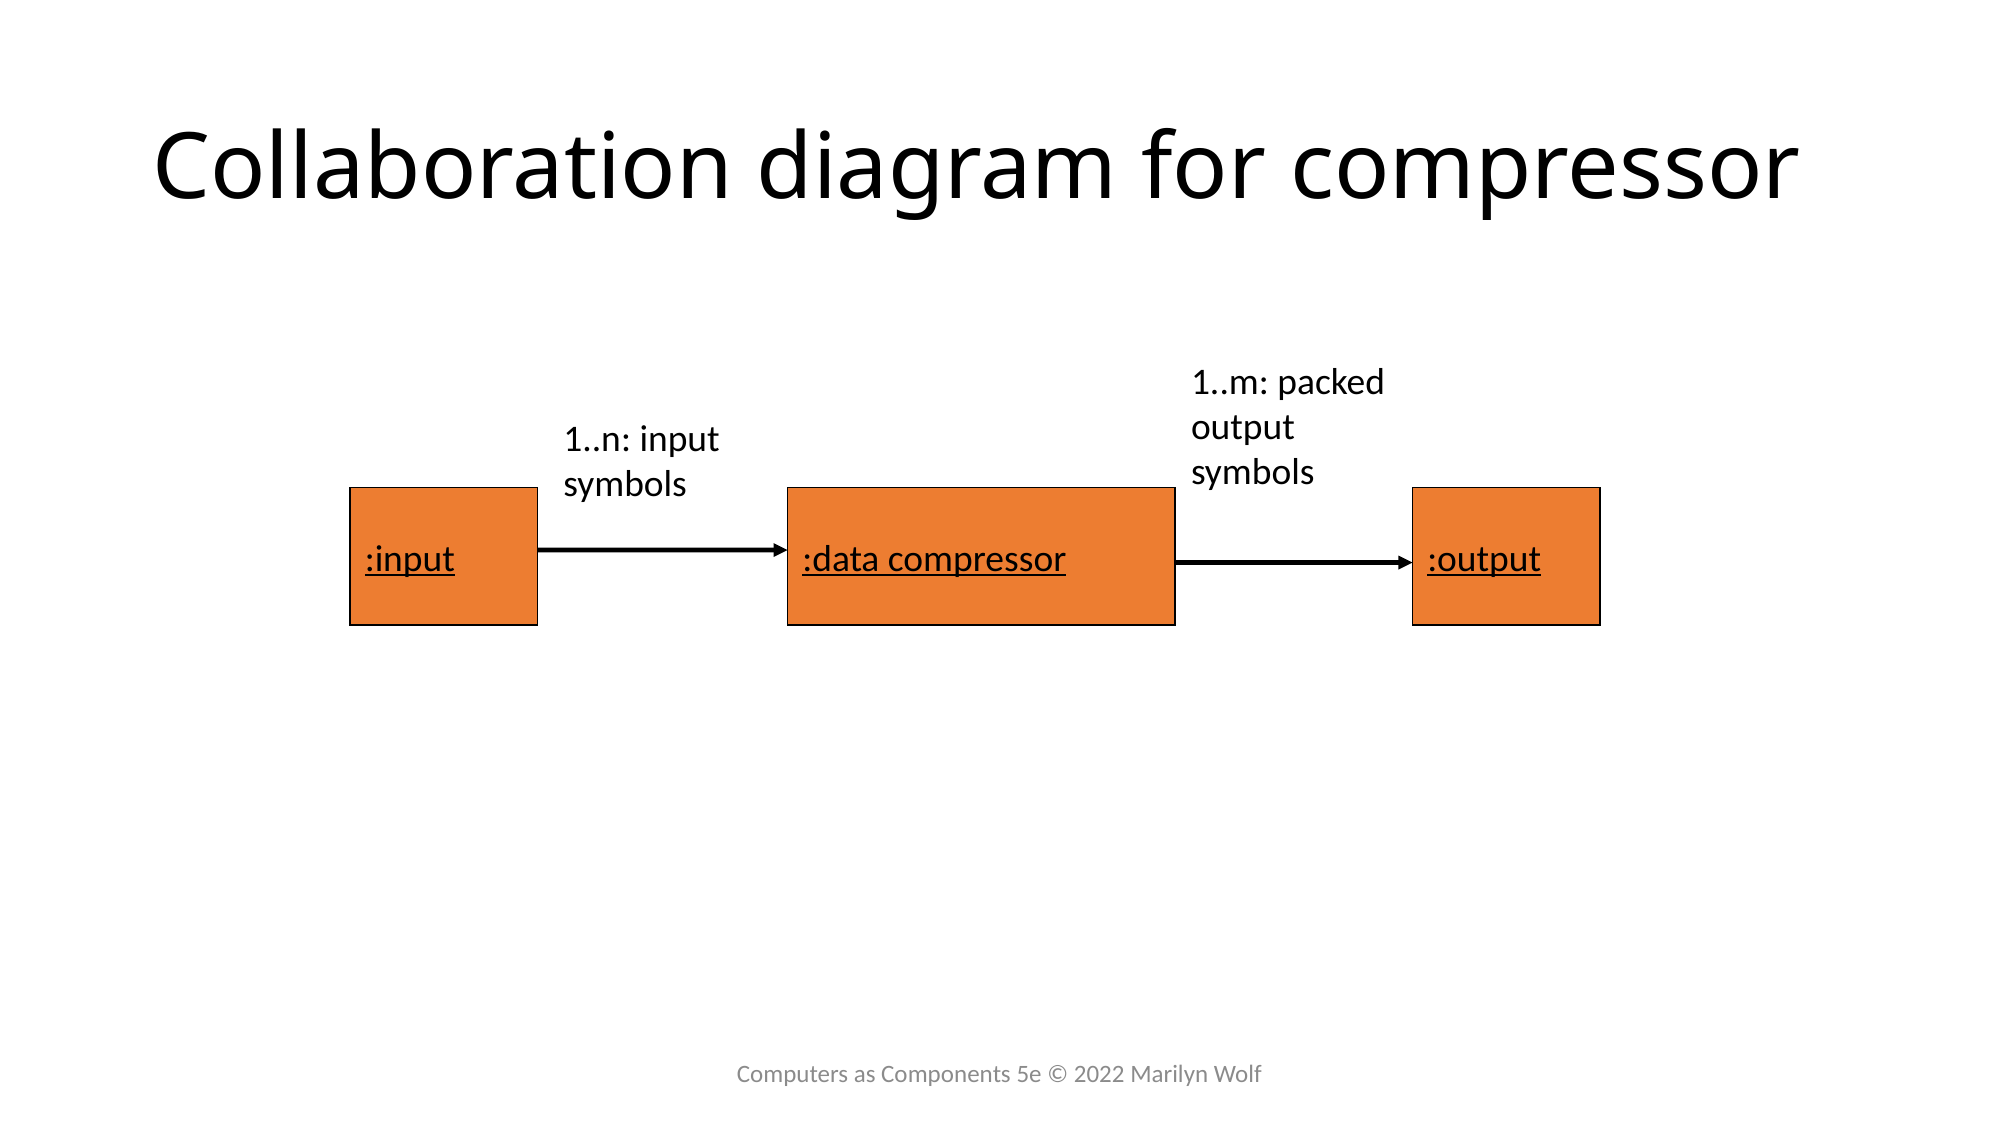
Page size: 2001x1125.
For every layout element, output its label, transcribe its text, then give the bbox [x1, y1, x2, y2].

text_box :input [350, 487, 538, 625]
text_box 1..m: packed output symbols [1176, 349, 1401, 500]
text_box :data compressor [787, 487, 1175, 625]
title Collaboration diagram for compressor [137, 59, 1863, 278]
footer Computers as Components 5e © 2022 Marilyn Wolf [662, 1042, 1338, 1103]
text_box 1..n: input symbols [548, 406, 735, 512]
text_box [1174, 556, 1413, 569]
text_box [537, 543, 788, 557]
text_box :output [1412, 487, 1600, 625]
